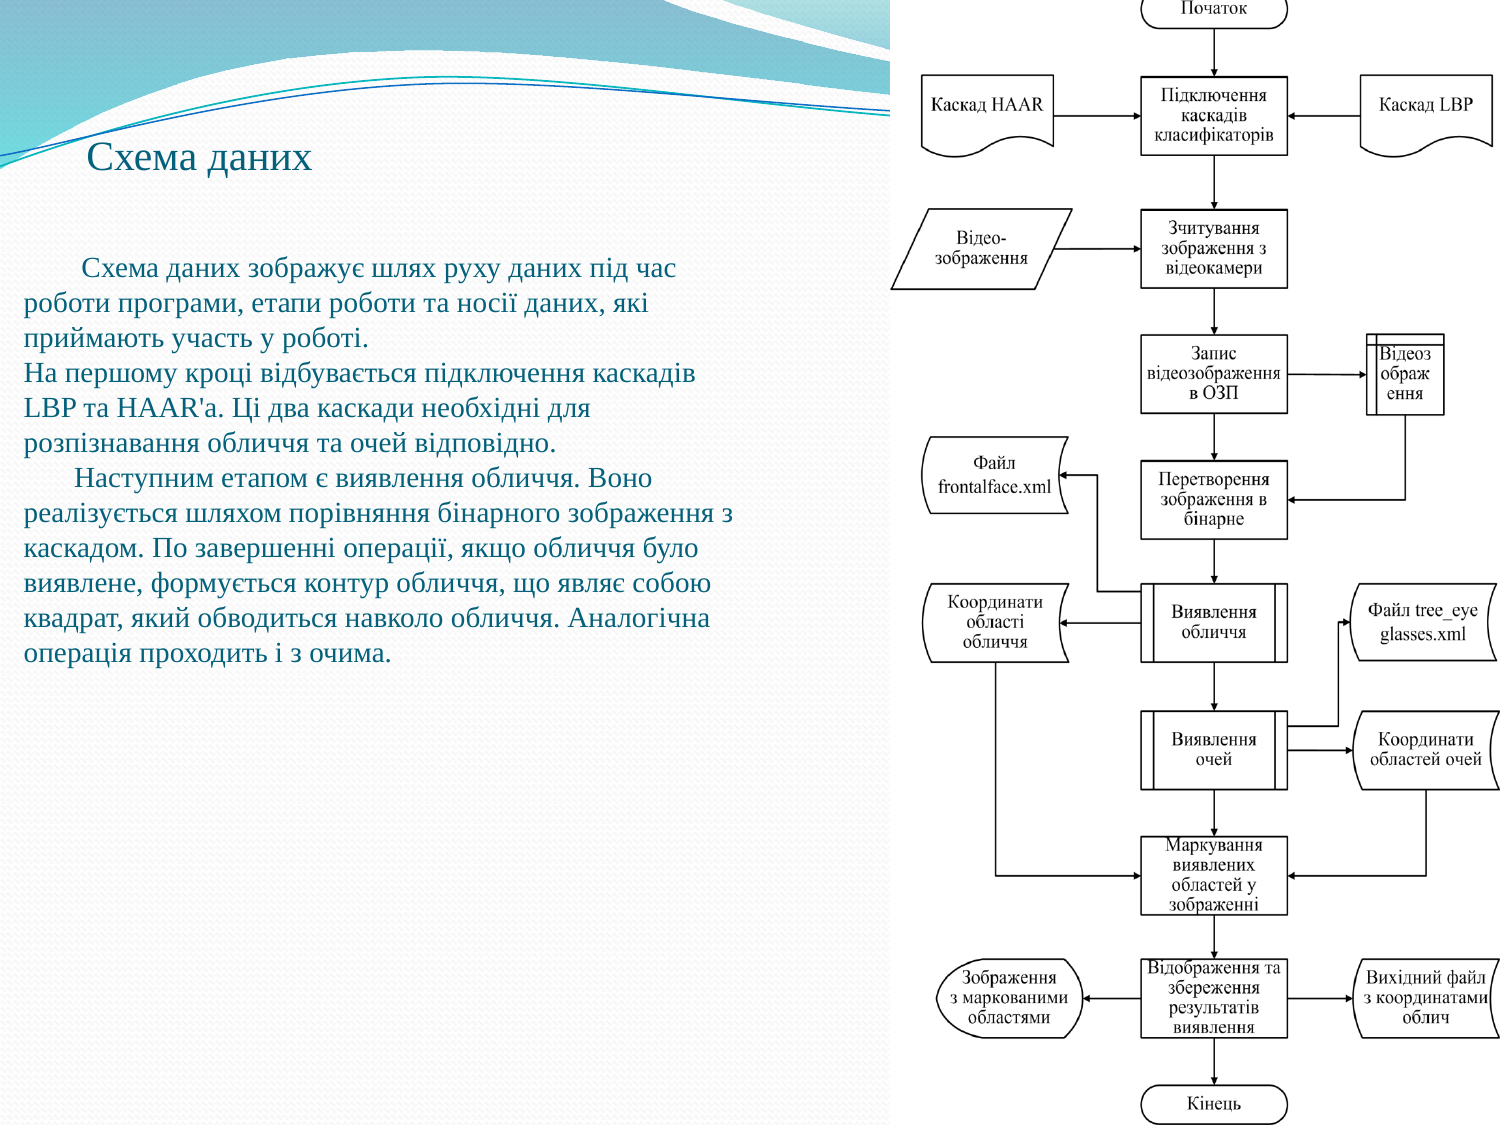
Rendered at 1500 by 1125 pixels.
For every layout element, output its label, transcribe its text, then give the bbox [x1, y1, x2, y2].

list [889, 0, 1500, 1125]
title Схема даних Схема даних зображує шлях руху даних під час роботи програми, етапи роботи та носії даних, які приймають участь у роботі. На першому кроці відбувається підключення каскадів LBP та HAAR'а. Ці два каскади необхідні для розпізнавання обличчя та очей відповідно. Наступним етапом є виявлення обличчя. Воно реалізується шляхом порівняння бінарного зображення з каскадом. По завершенні операції, якщо обличчя було виявлене, формується контур обличчя, що являє собою квадрат, який обводиться навколо обличчя. Аналогічна операція проходить і з очима. [23, 0, 750, 739]
